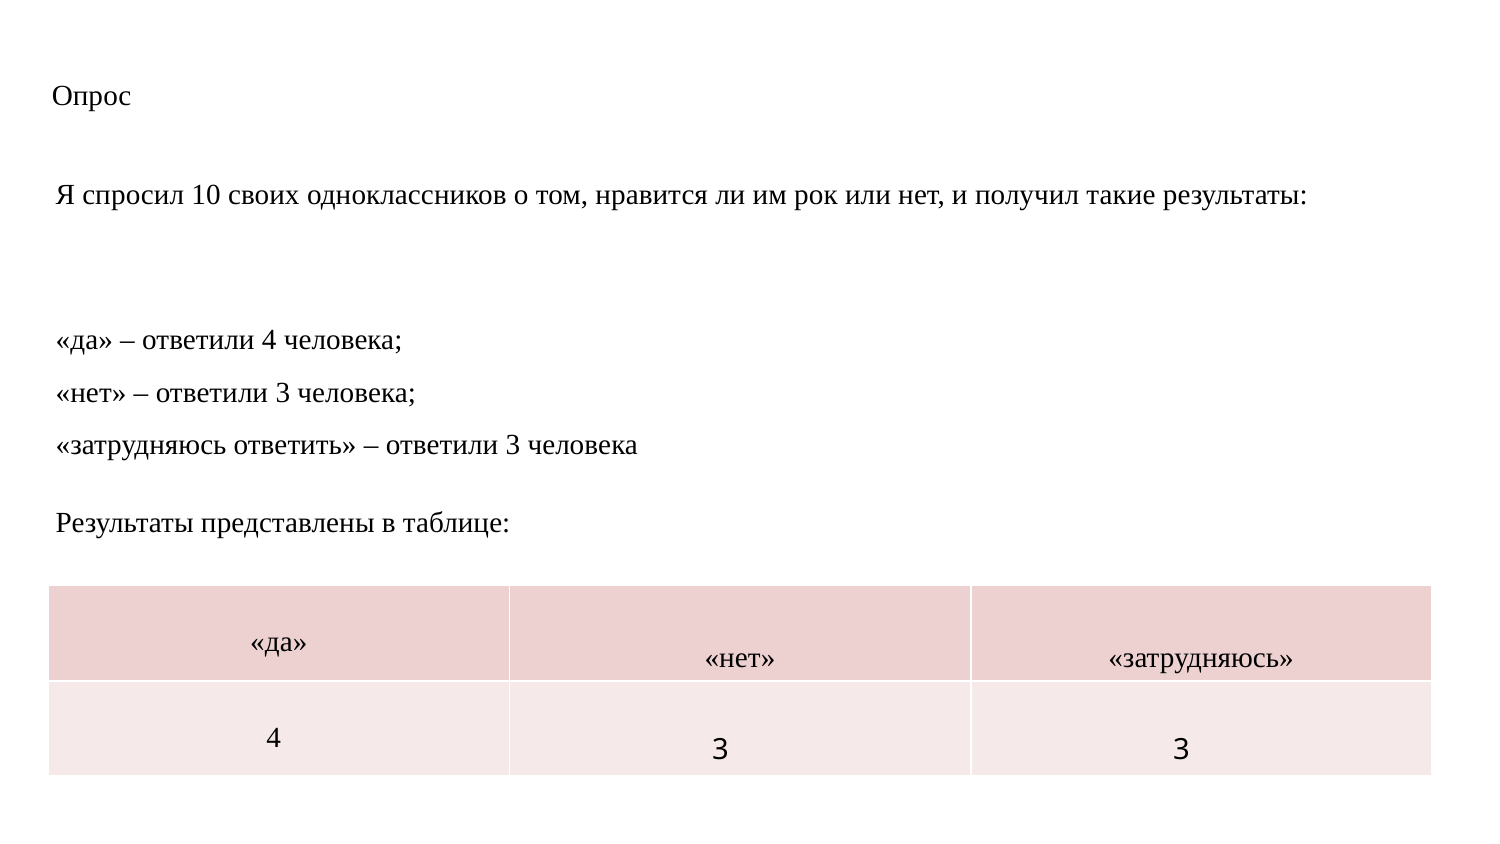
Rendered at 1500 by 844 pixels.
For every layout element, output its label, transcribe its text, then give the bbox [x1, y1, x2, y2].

table_cell 4 [49, 682, 509, 775]
title Опрос [37, 49, 1331, 120]
table_cell 3 [510, 682, 970, 775]
text_box Я спросил 10 своих одноклассников о том, нравится ли им рок или нет, и получил такие результаты: [40, 150, 1428, 280]
table_header «затрудняюсь» [972, 586, 1431, 680]
table_cell 3 [972, 682, 1431, 775]
table_header «нет» [510, 586, 970, 680]
table_header «да» [49, 586, 509, 680]
text_box Результаты представлены в таблице: [40, 477, 1439, 537]
text_box «да» – ответили 4 человека; «нет» – ответили 3 человека; «затрудняюсь ответить» – ответили 3 человека [40, 295, 1041, 455]
